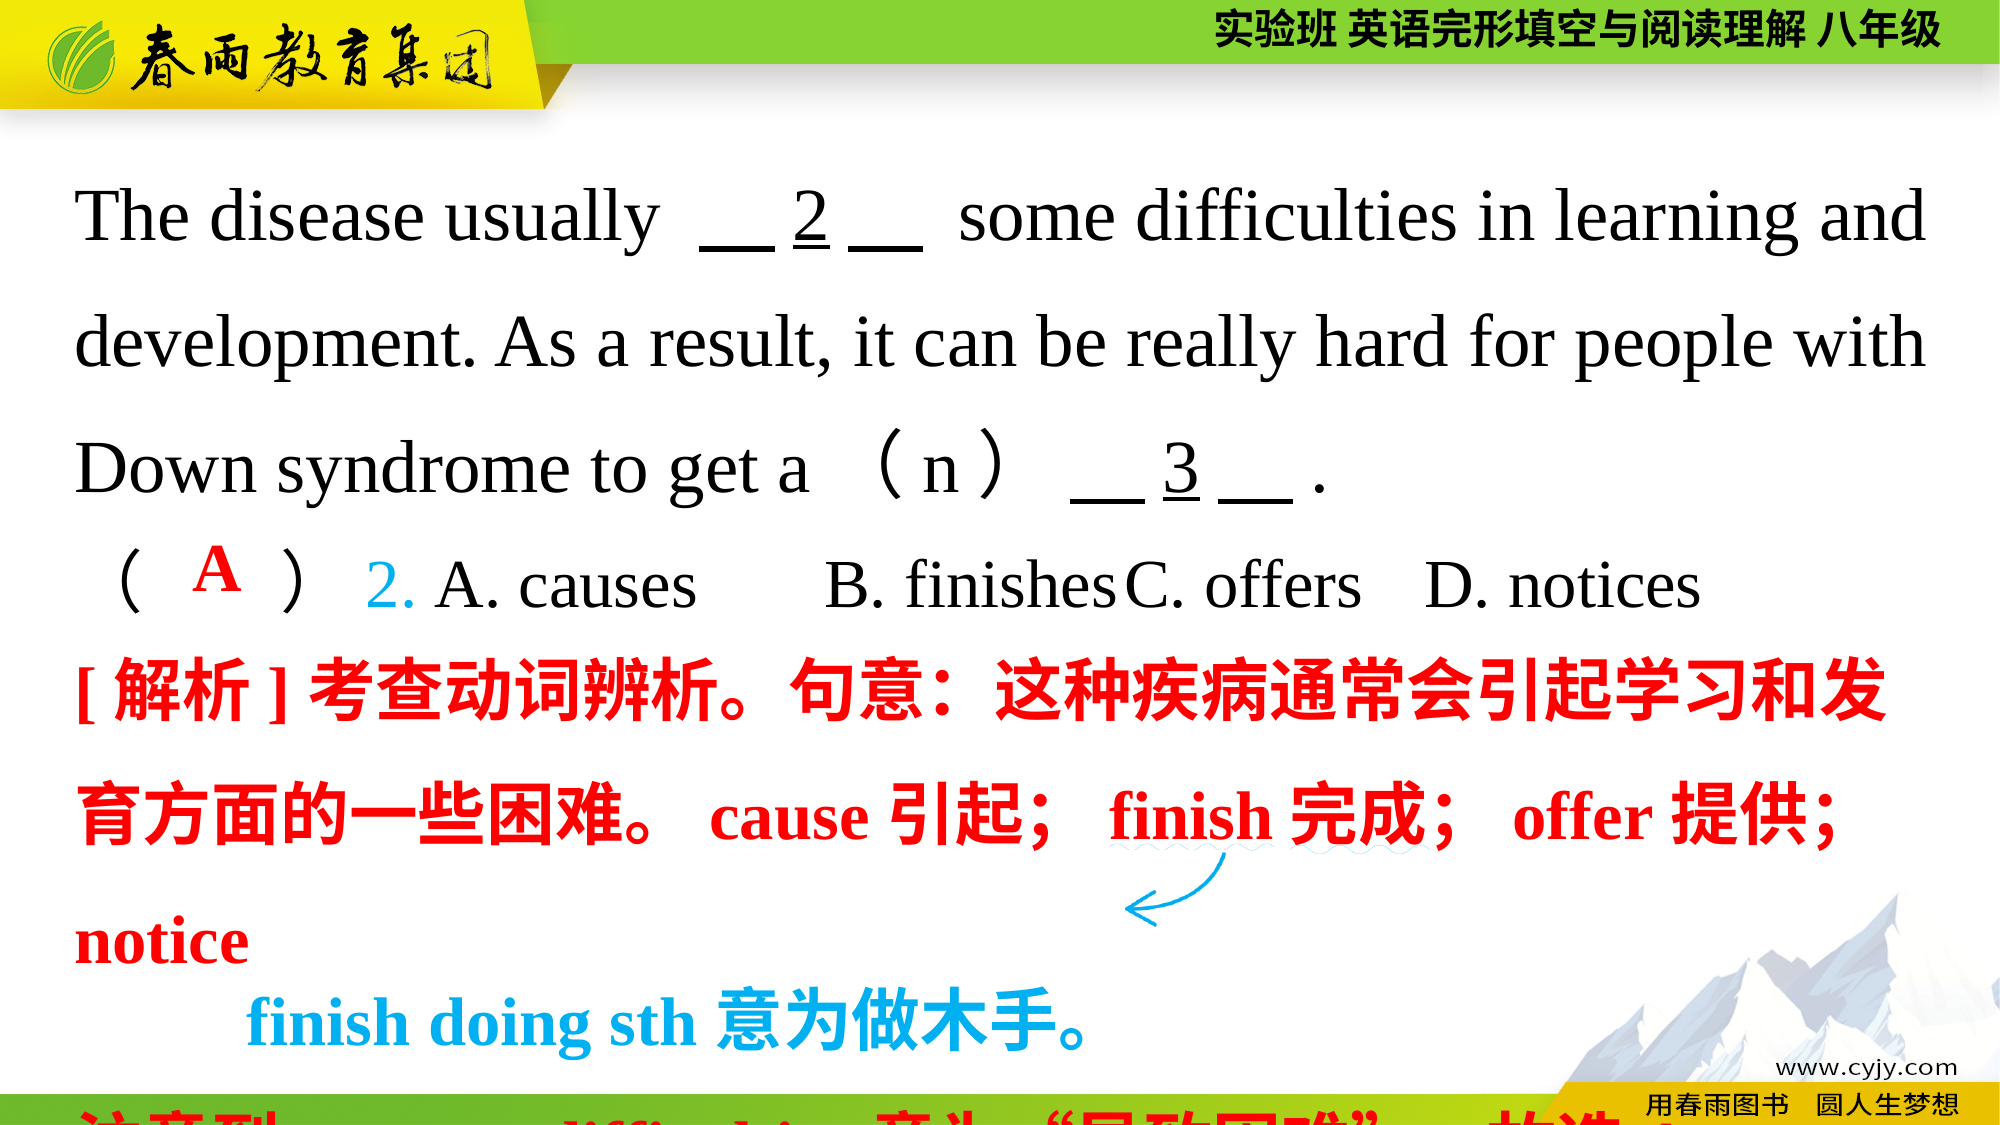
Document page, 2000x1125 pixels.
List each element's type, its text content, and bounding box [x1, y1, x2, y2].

text_box [解析]考查动词辨析。句意：这种疾病通常会引起学习和发育方面的一些困难。cause引起；finish完成；offer提供；notice finish doing sth意为做木手。 注意到。cause difficulties意为“导致困难”。故选A。 [59, 598, 1944, 1125]
list The disease usually 2 some difficulties in learning and development. As a result, it can be really hard for people with Down syndrome to get a（n） 3 . [59, 122, 1944, 490]
picture [0, 0, 2000, 1125]
text_box A [178, 515, 258, 598]
picture [1117, 850, 1234, 931]
text_box （ ）2. A. causes B. finishes C. offers D. notices [59, 490, 1944, 598]
